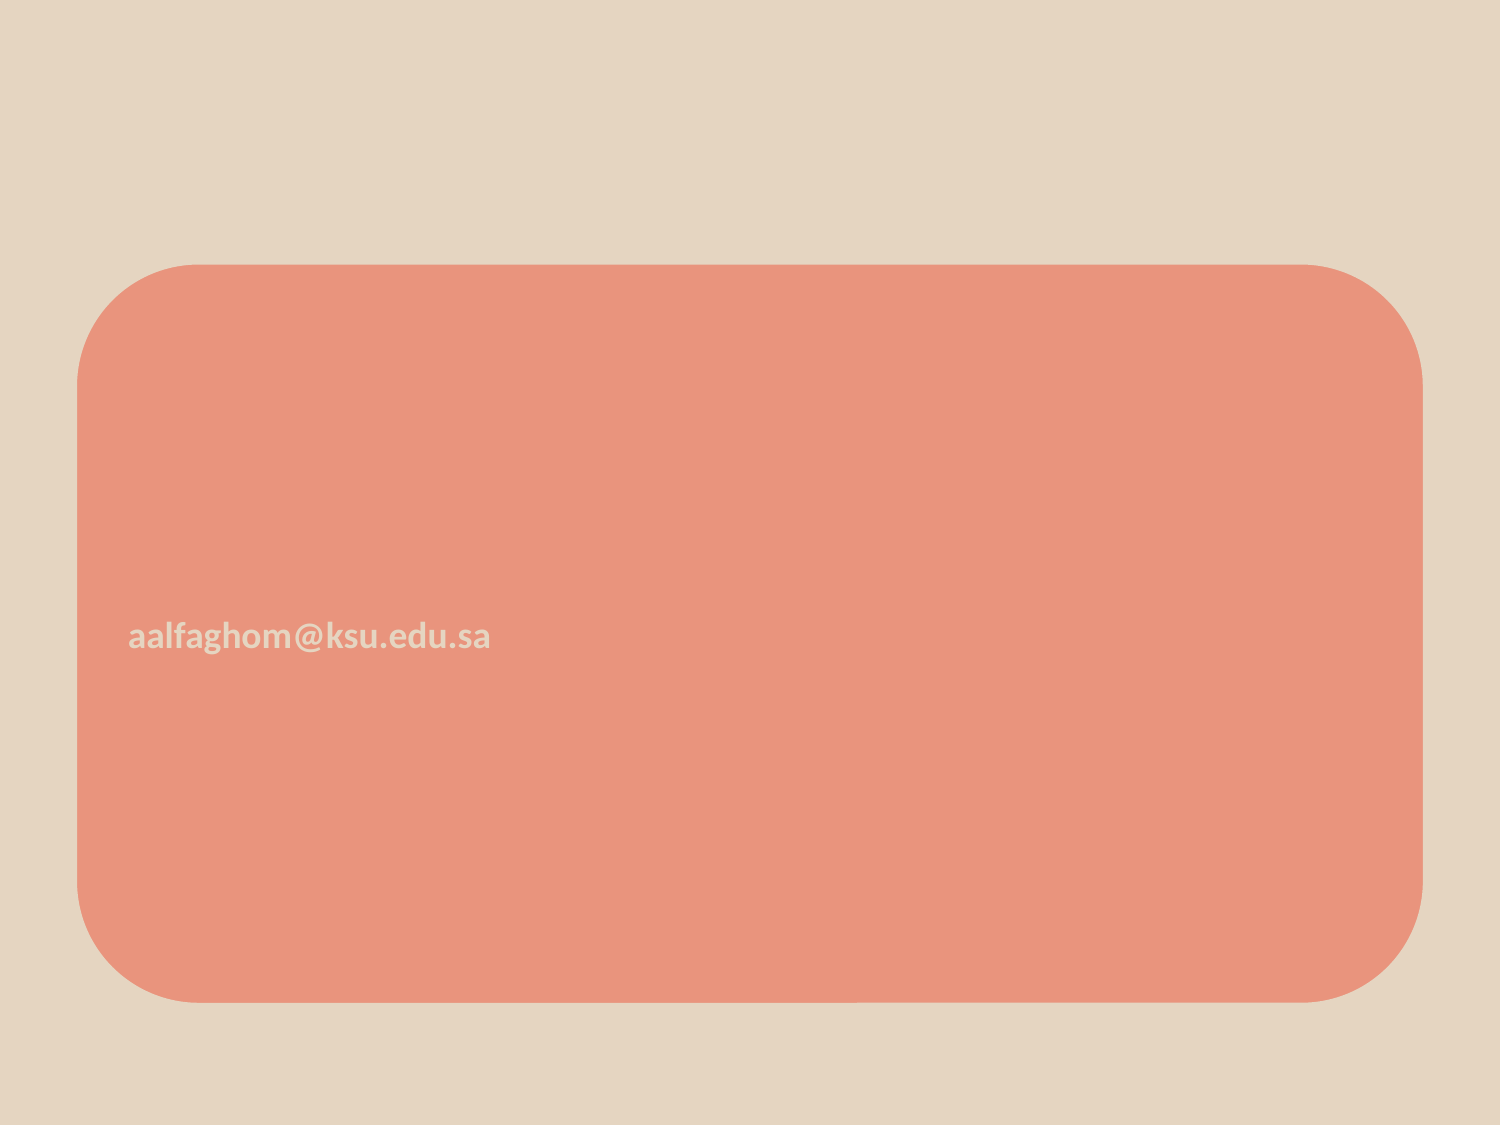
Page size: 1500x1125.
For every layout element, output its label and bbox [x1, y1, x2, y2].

list [74, 262, 1426, 1006]
